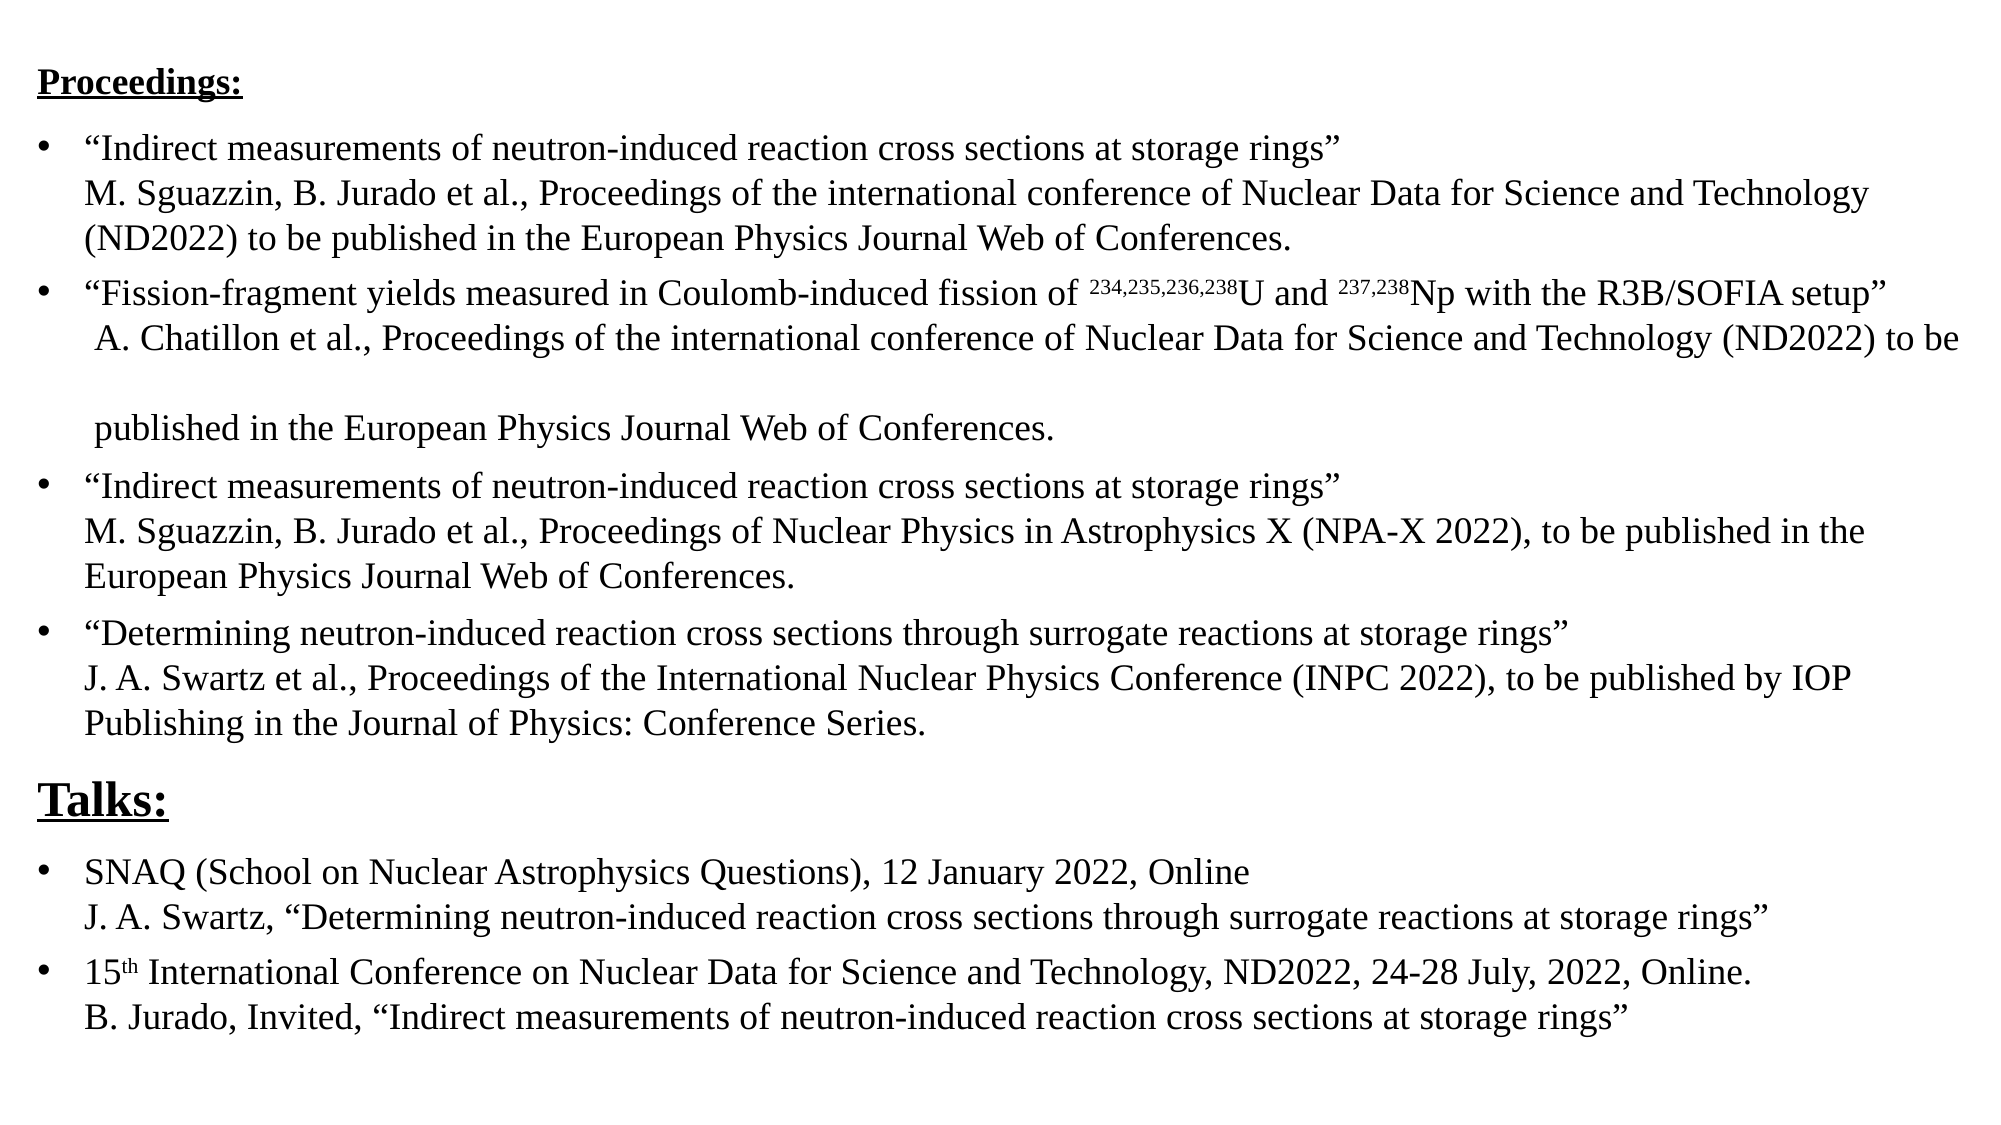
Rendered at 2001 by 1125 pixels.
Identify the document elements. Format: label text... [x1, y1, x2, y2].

text_box Proceedings: “Indirect measurements of neutron-induced reaction cross sections at storage rings” M. Sguazzin, B. Jurado et al., Proceedings of the international conference of Nuclear Data for Science and Technology (ND2022) to be published in the European Physics Journal Web of Conferences. “Fission-fragment yields measured in Coulomb-induced fission of 234,235,236,238U and 237,238Np with the R3B/SOFIA setup” A. Chatillon et al., Proceedings of the international conference of Nuclear Data for Science and Technology (ND2022) to be published in the European Physics Journal Web of Conferences. “Indirect measurements of neutron-induced reaction cross sections at storage rings” M. Sguazzin, B. Jurado et al., Proceedings of Nuclear Physics in Astrophysics X (NPA-X 2022), to be published in the European Physics Journal Web of Conferences. “Determining neutron-induced reaction cross sections through surrogate reactions at storage rings” J. A. Swartz et al., Proceedings of the International Nuclear Physics Conference (INPC 2022), to be published by IOP Publishing in the Journal of Physics: Conference Series. Talks: SNAQ (School on Nuclear Astrophysics Questions), 12 January 2022, Online J. A. Swartz, “Determining neutron-induced reaction cross sections through surrogate reactions at storage rings” 15th International Conference on Nuclear Data for Science and Technology, ND2022, 24-28 July, 2022, Online. B. Jurado, Invited, “Indirect measurements of neutron-induced reaction cross sections at storage rings” [22, 49, 2000, 1045]
